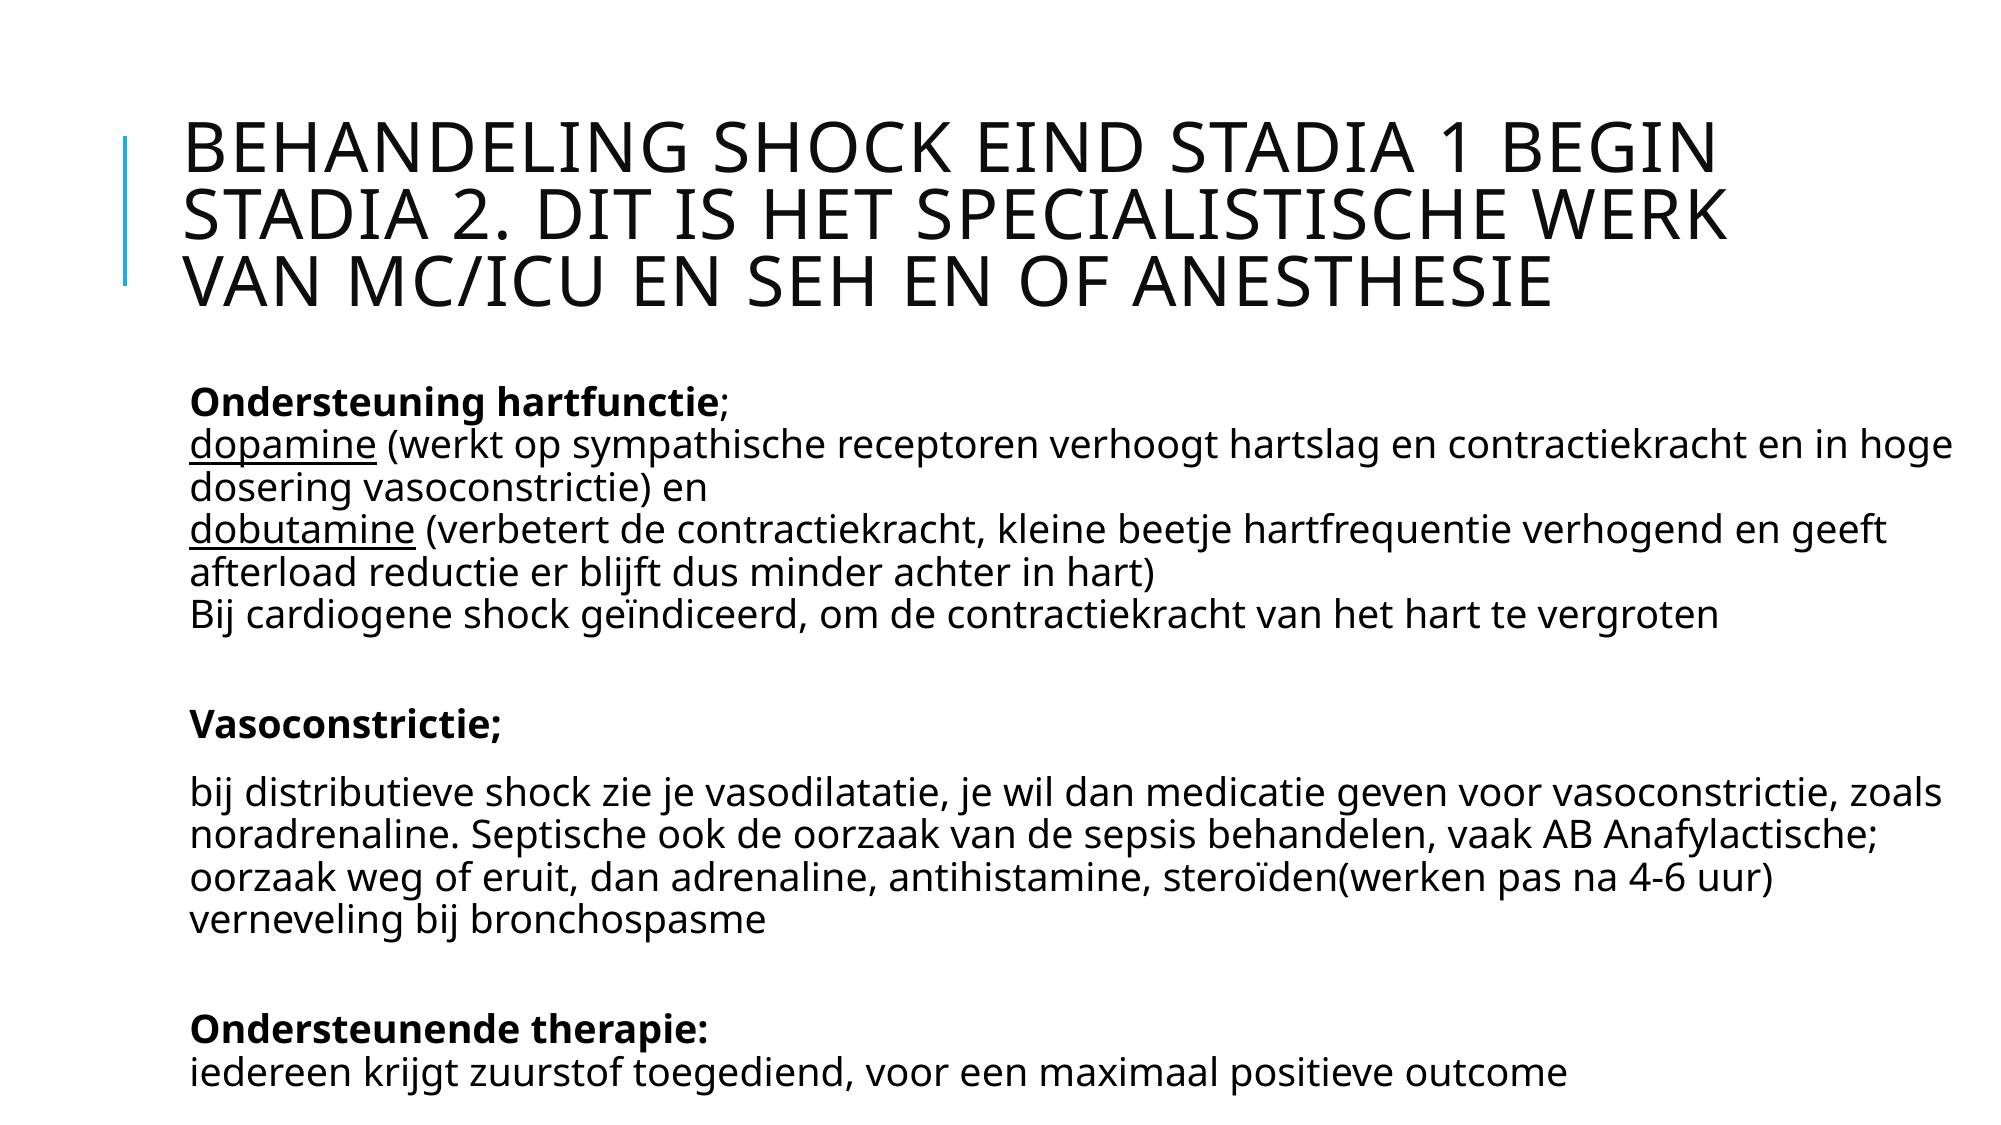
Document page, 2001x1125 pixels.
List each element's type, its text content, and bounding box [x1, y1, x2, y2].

title Behandeling shock eind stadia 1 begin stadia 2. Dit is het specialistische werk van MC/ICU en SEH en of anesthesie [168, 96, 1763, 342]
list Ondersteuning hartfunctie; dopamine (werkt op sympathische receptoren verhoogt hartslag en contractiekracht en in hoge dosering vasoconstrictie) en dobutamine (verbetert de contractiekracht, kleine beetje hartfrequentie verhogend en geeft afterload reductie er blijft dus minder achter in hart) Bij cardiogene shock geïndiceerd, om de contractiekracht van het hart te vergroten Vasoconstrictie; bij distributieve shock zie je vasodilatatie, je wil dan medicatie geven voor vasoconstrictie, zoals noradrenaline. Septische ook de oorzaak van de sepsis behandelen, vaak AB Anafylactische; oorzaak weg of eruit, dan adrenaline, antihistamine, steroïden(werken pas na 4-6 uur) verneveling bij bronchospasme Ondersteunende therapie: iedereen krijgt zuurstof toegediend, voor een maximaal positieve outcome [168, 375, 1964, 1109]
